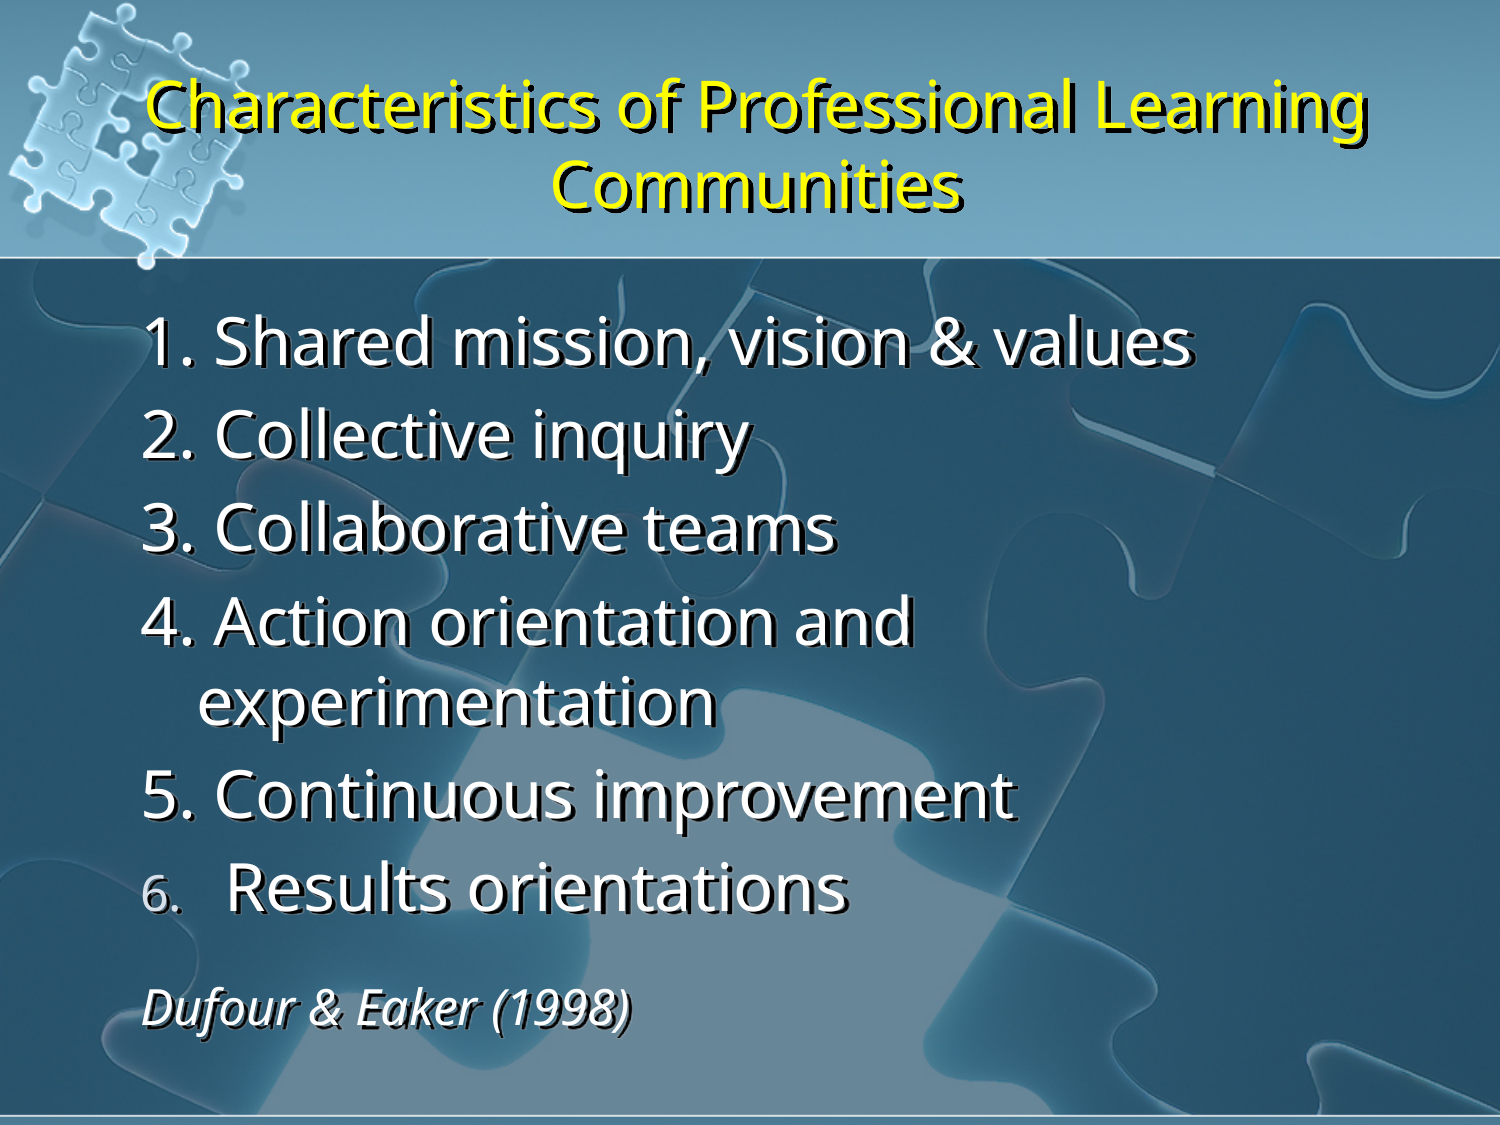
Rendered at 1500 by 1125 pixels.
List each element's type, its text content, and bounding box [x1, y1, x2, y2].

list 1. Shared mission, vision & values 2. Collective inquiry 3. Collaborative teams 4. Action orientation and experimentation 5. Continuous improvement Results orientations Dufour & Eaker (1998) [124, 290, 1388, 1071]
title Characteristics of Professional Learning Communities [124, 54, 1388, 230]
picture [0, 0, 1500, 1125]
